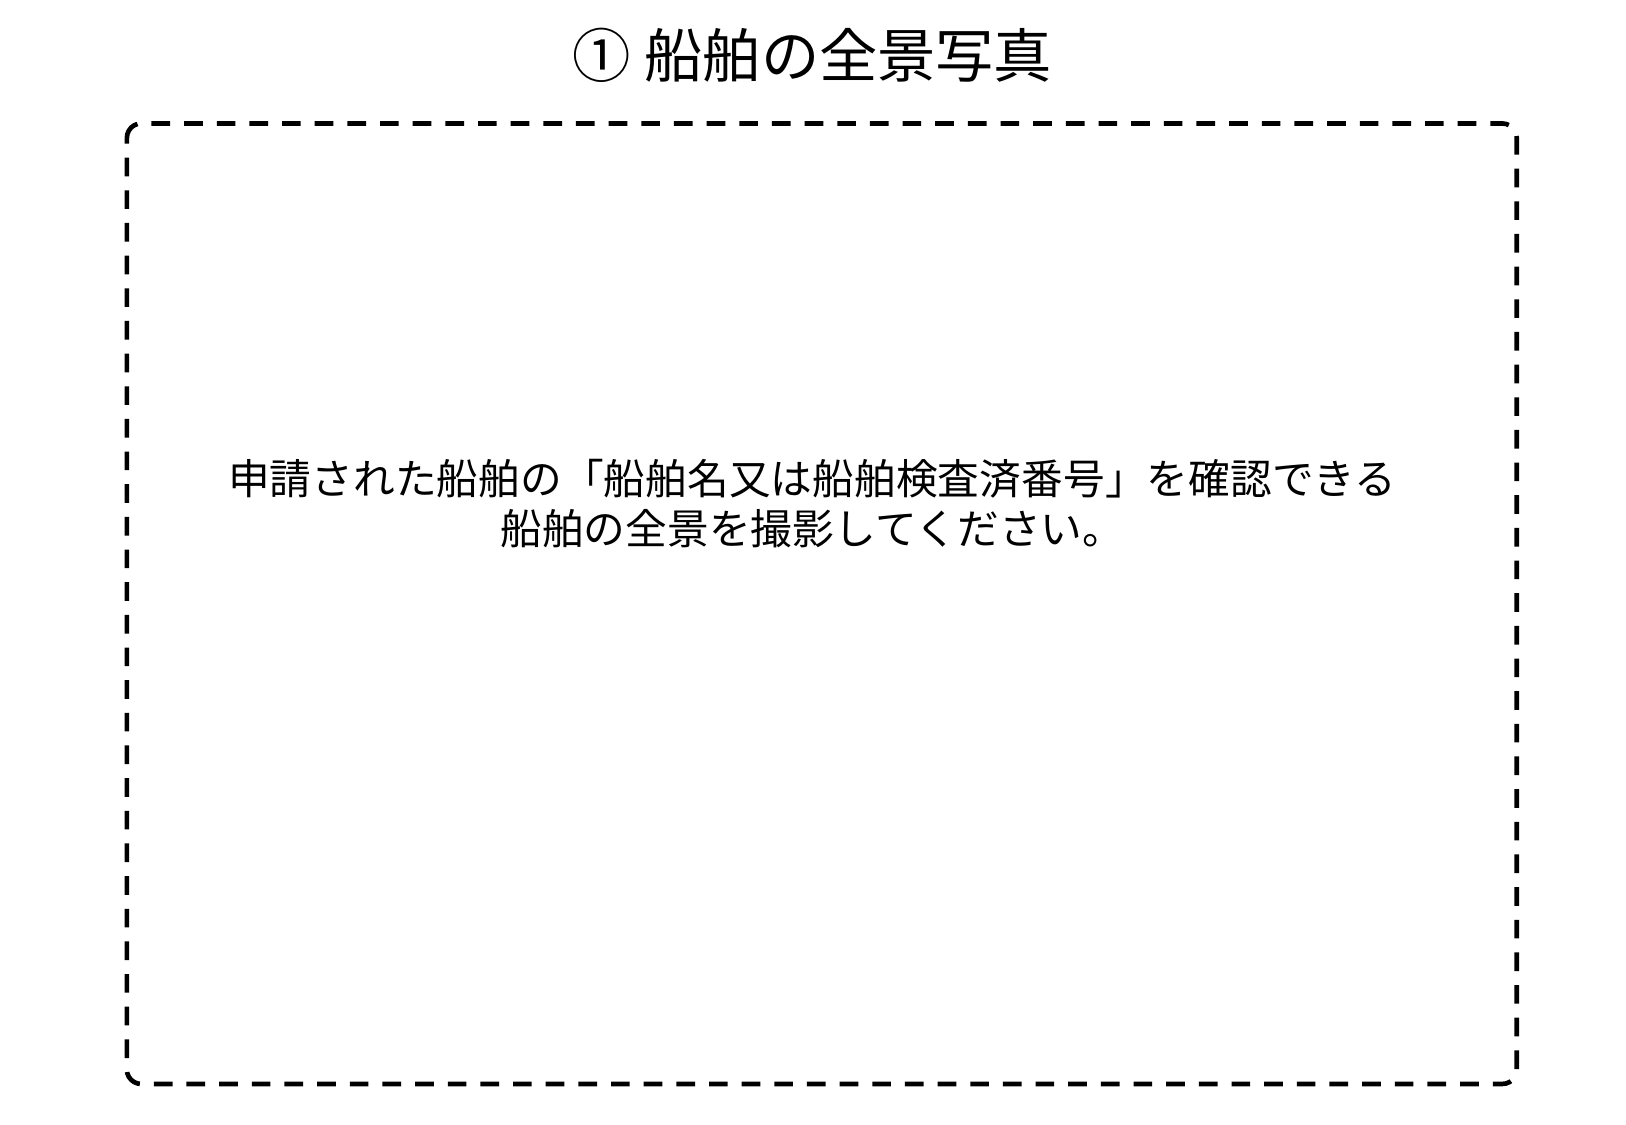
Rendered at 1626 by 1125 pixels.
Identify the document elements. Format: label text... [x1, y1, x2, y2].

text_box ①船舶の全景写真 [43, 11, 1582, 97]
text_box [124, 121, 1519, 1087]
